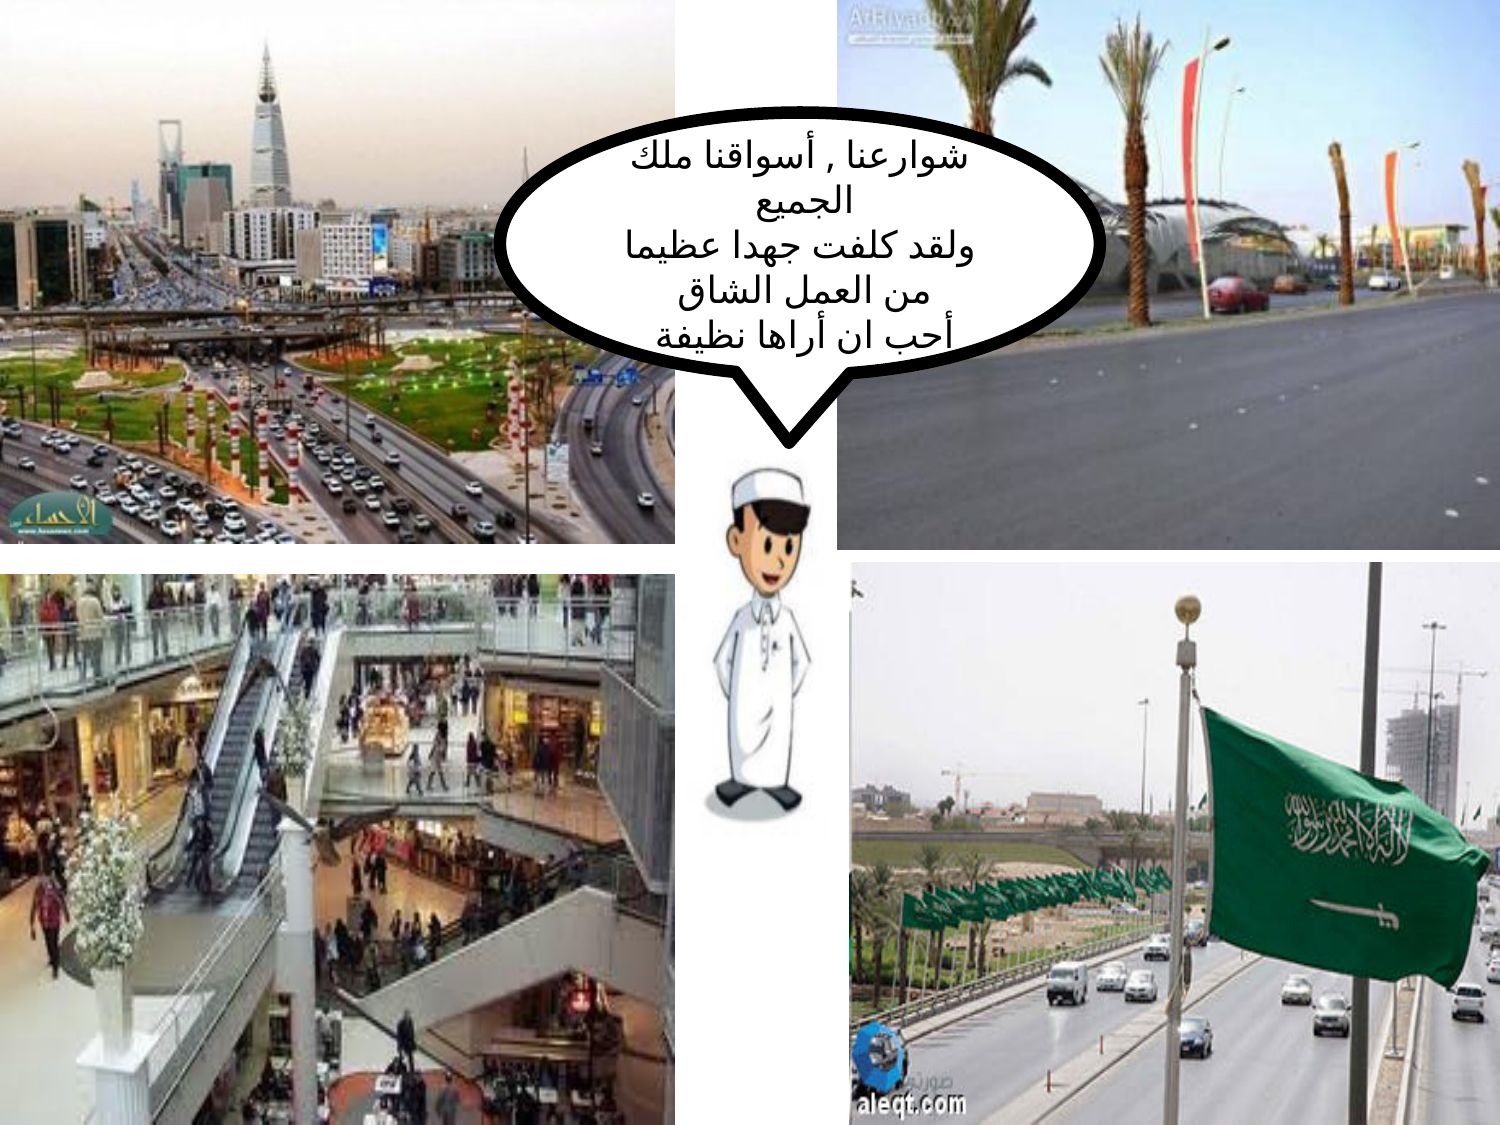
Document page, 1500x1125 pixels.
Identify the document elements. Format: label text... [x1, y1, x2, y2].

picture [0, 0, 826, 1125]
picture [849, 562, 1500, 1125]
text_box شوارعنا , أسواقنا ملك الجميع ولقد كلفت جهدا عظيما من العمل الشاق أحب ان أراها نظيفة [679, 110, 832, 423]
picture [837, 0, 1500, 551]
